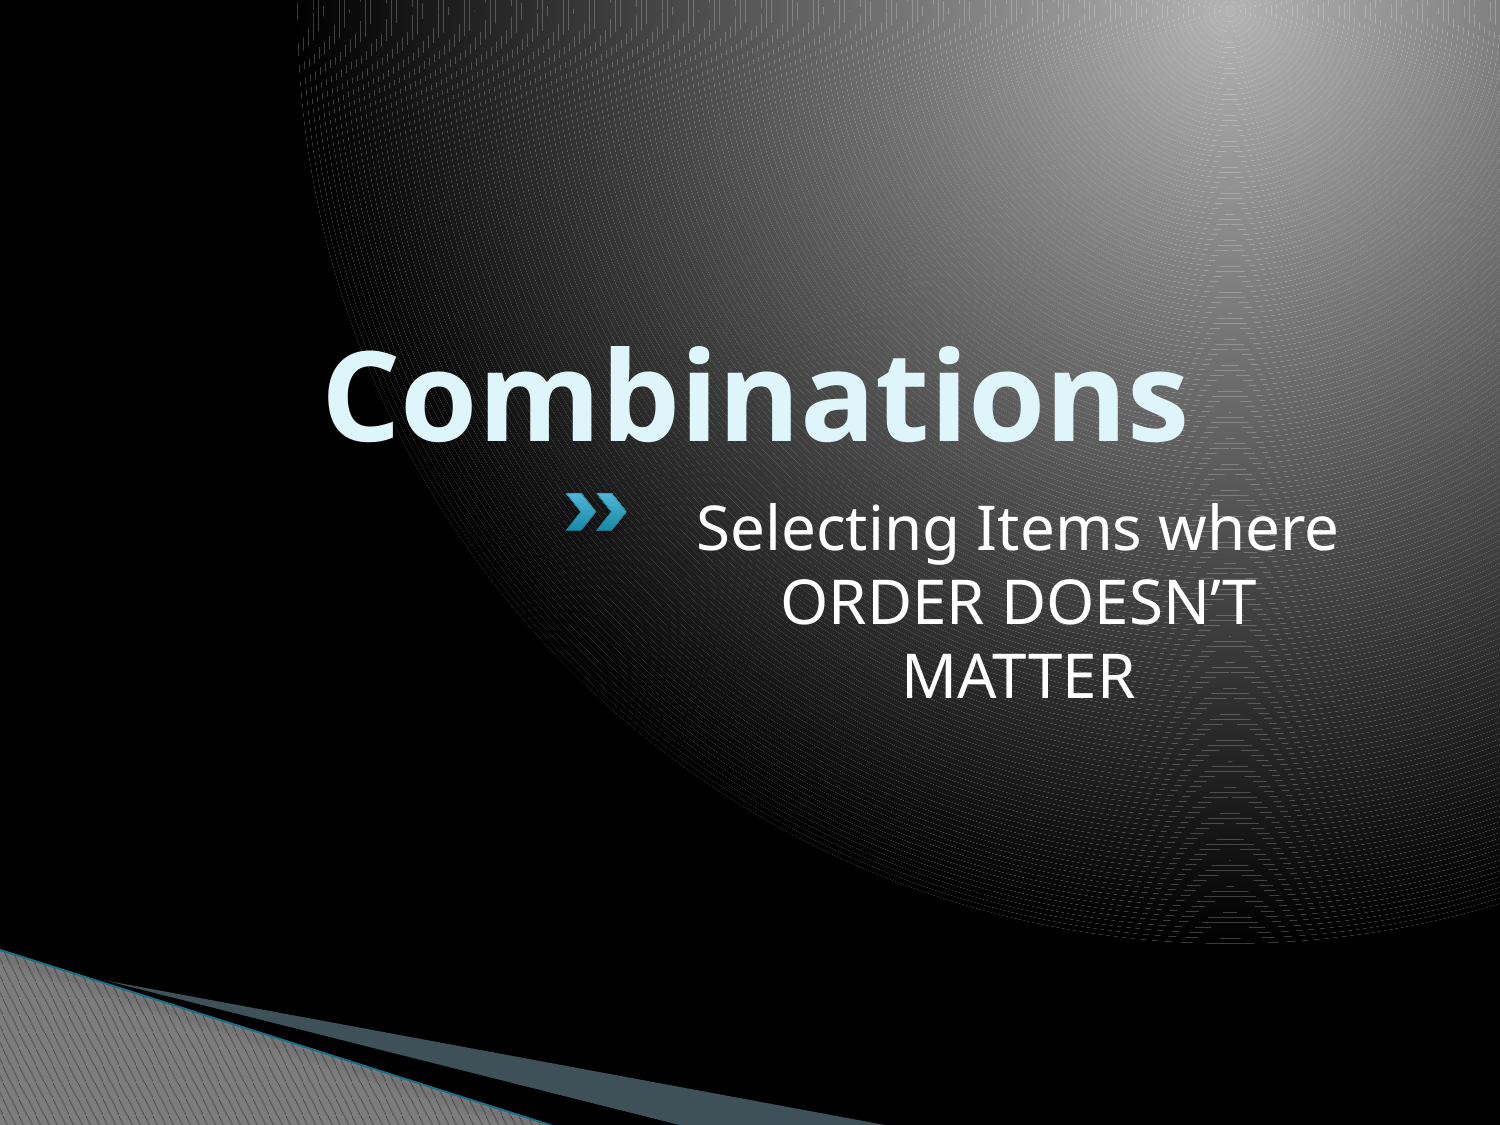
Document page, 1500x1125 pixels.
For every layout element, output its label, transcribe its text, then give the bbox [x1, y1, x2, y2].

title Combinations [118, 173, 1394, 474]
list Selecting Items where ORDER DOESN’T MATTER [643, 480, 1394, 720]
picture [0, 952, 543, 1125]
